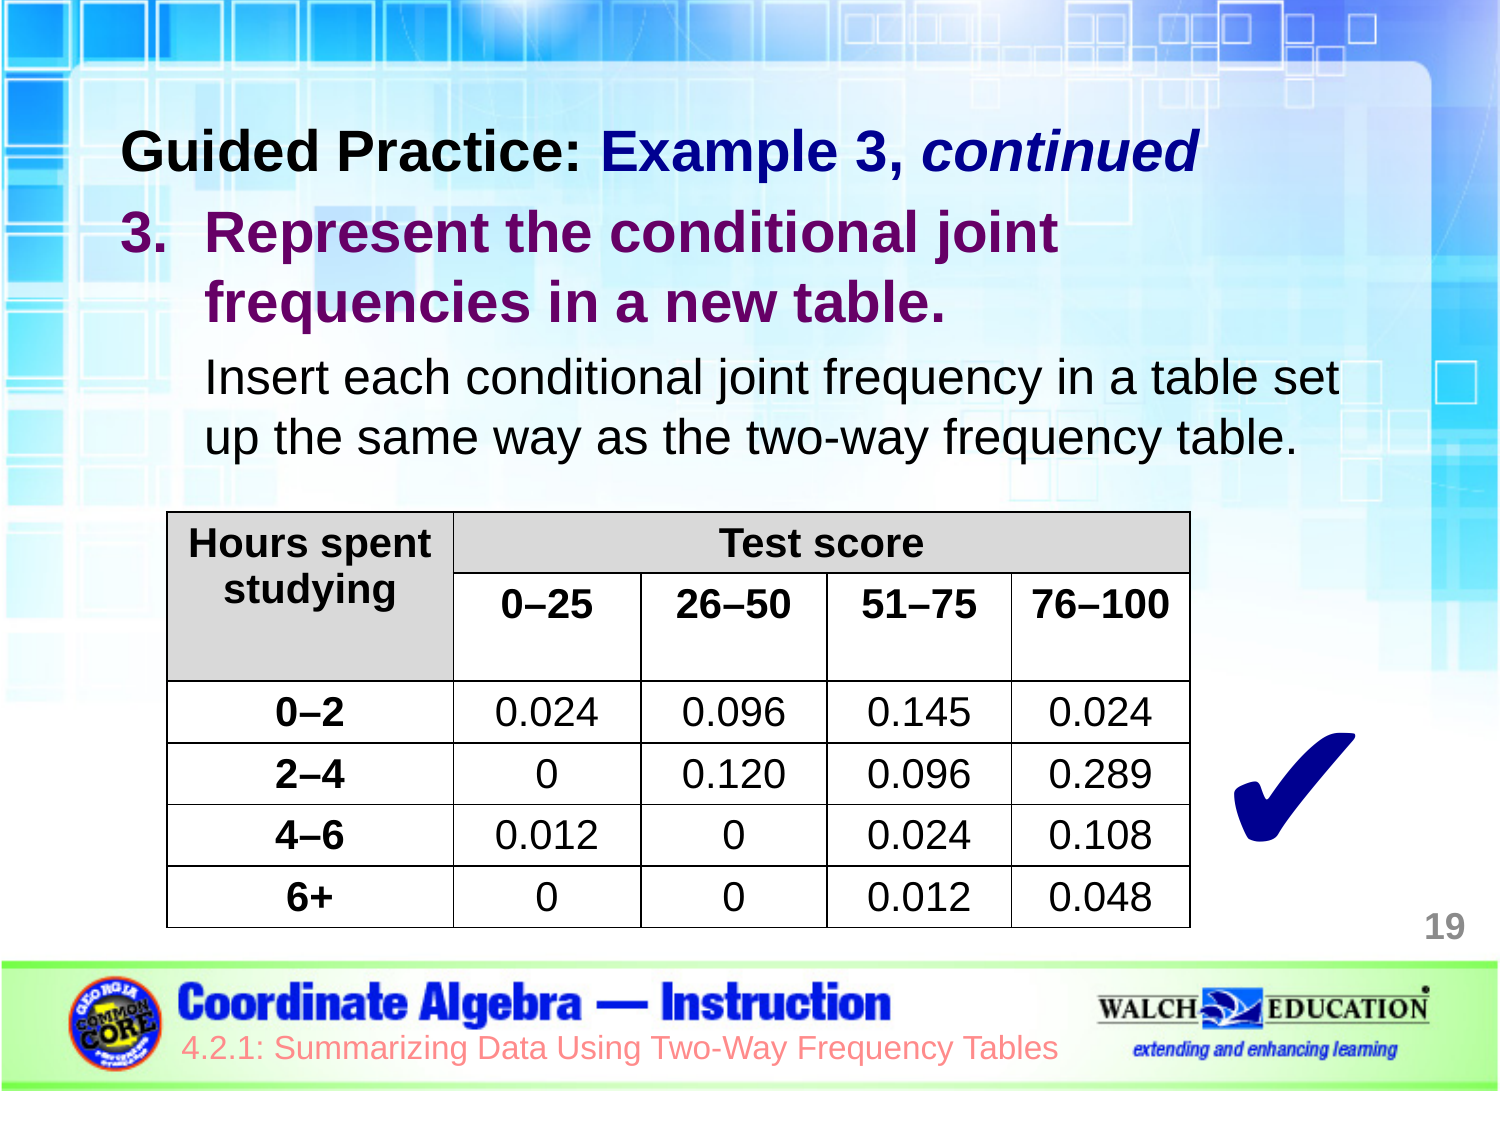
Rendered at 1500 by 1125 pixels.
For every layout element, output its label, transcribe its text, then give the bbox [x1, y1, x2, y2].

text_box ✔ [1128, 651, 1394, 907]
table_cell 0.048 [1012, 867, 1189, 927]
table_cell 0 [454, 744, 640, 804]
table_cell 6+ [168, 867, 453, 927]
table_cell 0.024 [1012, 682, 1128, 742]
table_cell 26–50 [642, 574, 826, 680]
picture [1, 0, 1500, 1091]
table_cell 76–100 [1012, 574, 1189, 680]
subtitle Guided Practice: Example 3, continued Represent the conditional joint frequencies in a new table. Insert each conditional joint frequency in a table set up the same way as the two-way frequency table. [105, 105, 1376, 925]
table_cell 0.012 [454, 805, 640, 865]
table_cell 0.108 [1012, 805, 1128, 865]
footer 4.2.1: Summarizing Data Using Two-Way Frequency Tables [166, 1024, 1080, 1069]
table_cell 51–75 [828, 574, 1011, 680]
table_cell 2–4 [168, 744, 453, 804]
table_cell 0.120 [642, 744, 826, 804]
table_cell 0.289 [1012, 744, 1128, 804]
table_cell 0.145 [828, 682, 1011, 742]
table_cell 0.024 [454, 682, 640, 742]
table_cell 0.024 [828, 805, 1011, 865]
table_cell 0 [642, 867, 826, 927]
table_cell 4–6 [168, 805, 453, 865]
table_cell 0–2 [168, 682, 453, 742]
table_cell 0.012 [828, 867, 1011, 927]
table_header Hours spent studying [168, 513, 453, 680]
slide_number 19 [1361, 901, 1481, 949]
table_cell 0–25 [454, 574, 640, 680]
table_cell 0.096 [642, 682, 826, 742]
table_cell 0 [642, 805, 826, 865]
table_header Test score [454, 513, 1189, 572]
table_cell 0 [454, 867, 640, 927]
table_cell 0.096 [828, 744, 1011, 804]
